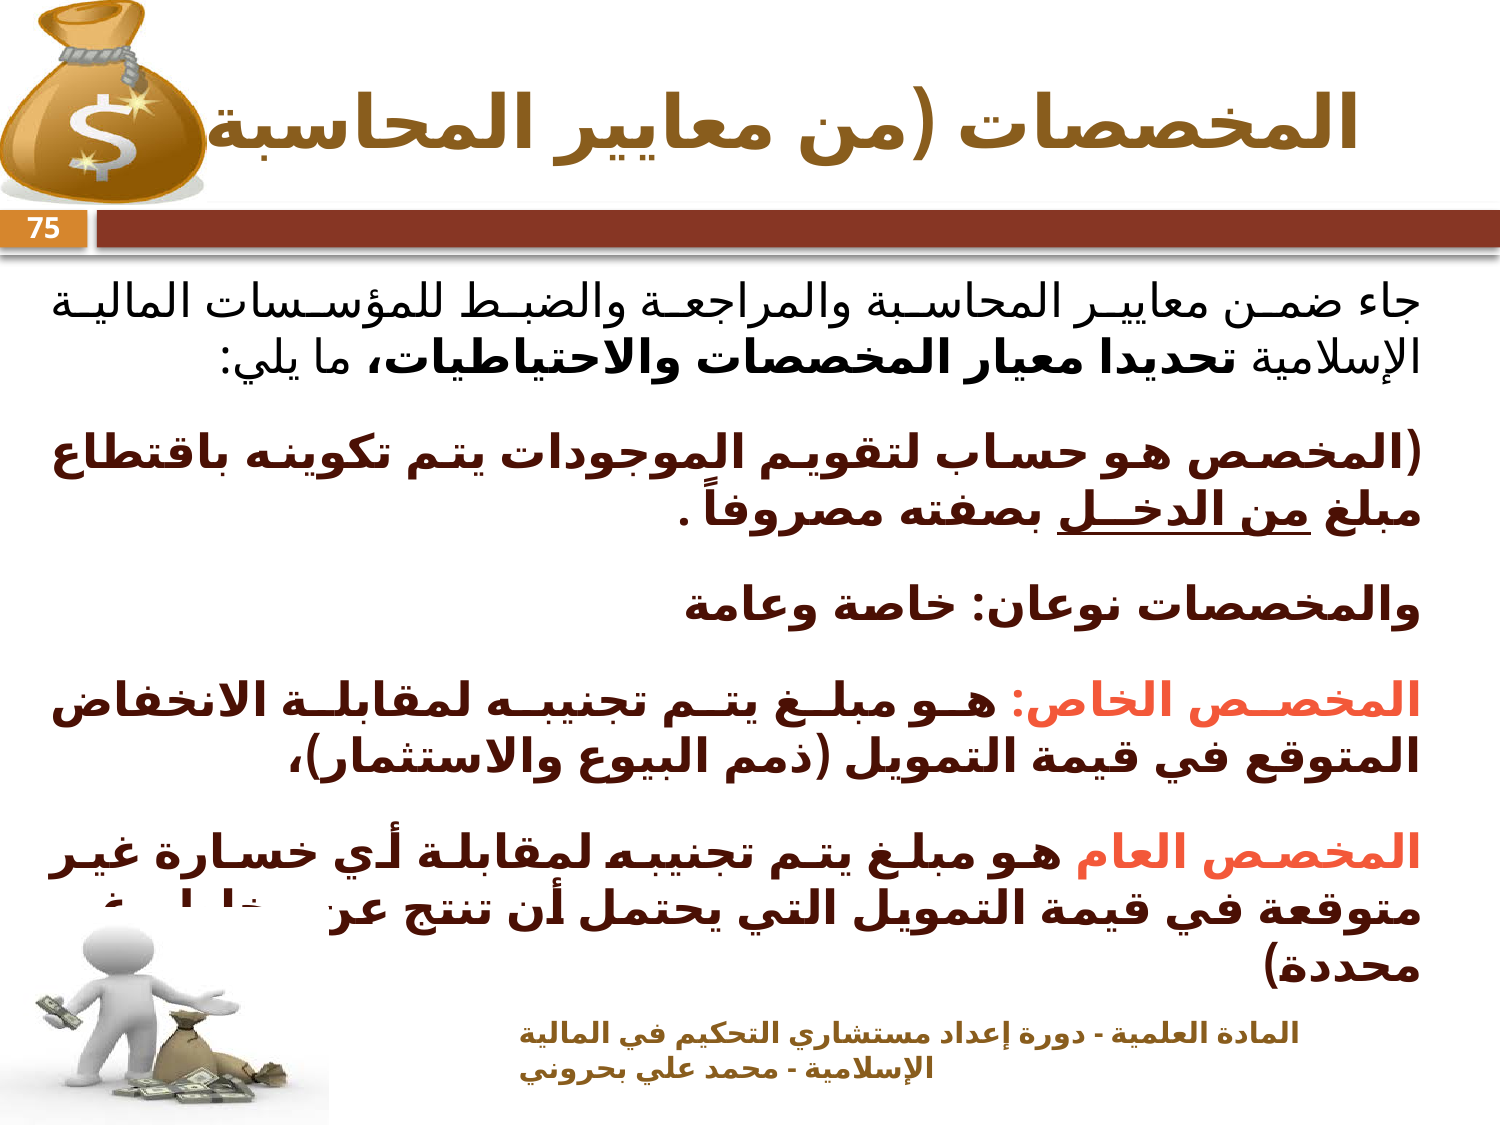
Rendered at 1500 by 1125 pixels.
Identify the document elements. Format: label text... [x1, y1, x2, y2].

footer المادة العلمية - دورة إعداد مستشاري التحكيم في المالية الإسلامية - محمد علي بحروني [503, 1019, 1394, 1080]
picture [0, 0, 207, 206]
slide_number 75 [0, 215, 88, 249]
picture [0, 907, 329, 1125]
list جاء ضمن معايير المحاسبة والمراجعة والضبط للمؤسسات المالية الإسلامية تحديدا معيار المخصصات والاحتياطيات، ما يلي: (المخصص هو حساب لتقويم الموجودات يتم تكوينه باقتطاع مبلغ من الدخــل بصفته مصروفاً . والمخصصات نوعان: خاصة وعامة المخصص الخاص: هو مبلغ يتم تجنيبه لمقابلة الانخفاض المتوقع في قيمة التمويل (ذمم البيوع والاستثمار)، المخصص العام هو مبلغ يتم تجنيبه لمقابلة أي خسارة غير متوقعة في قيمة التمويل التي يحتمل أن تنتج عن مخاطر غير محددة) [35, 262, 1438, 1000]
title المخصصات (من معايير المحاسبة) [211, 37, 1438, 200]
